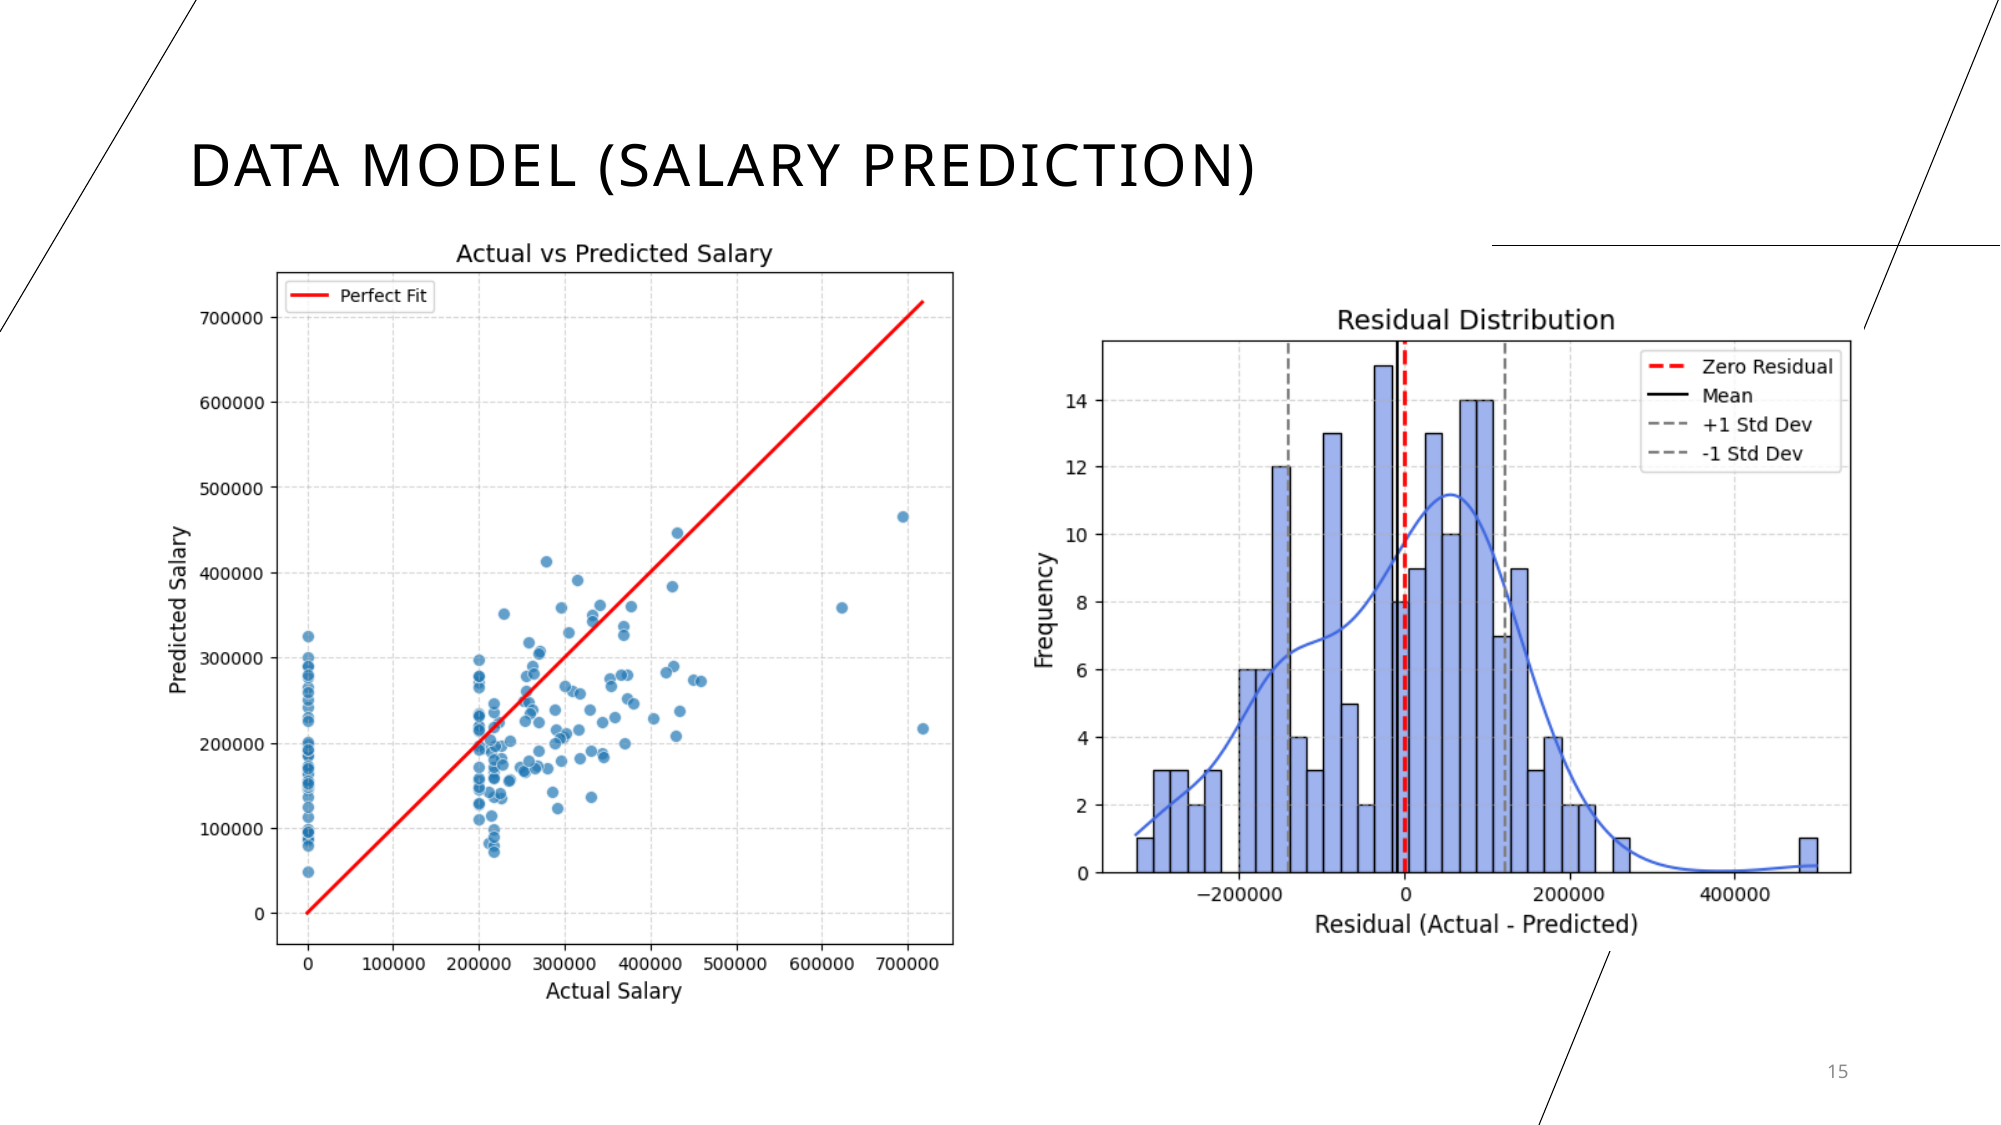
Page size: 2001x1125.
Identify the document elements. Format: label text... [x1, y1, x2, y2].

title Data model (Salary prediction) [175, 116, 1588, 208]
slide_number 15 [1701, 1042, 1864, 1103]
picture [156, 230, 965, 1015]
picture [1018, 295, 1864, 951]
